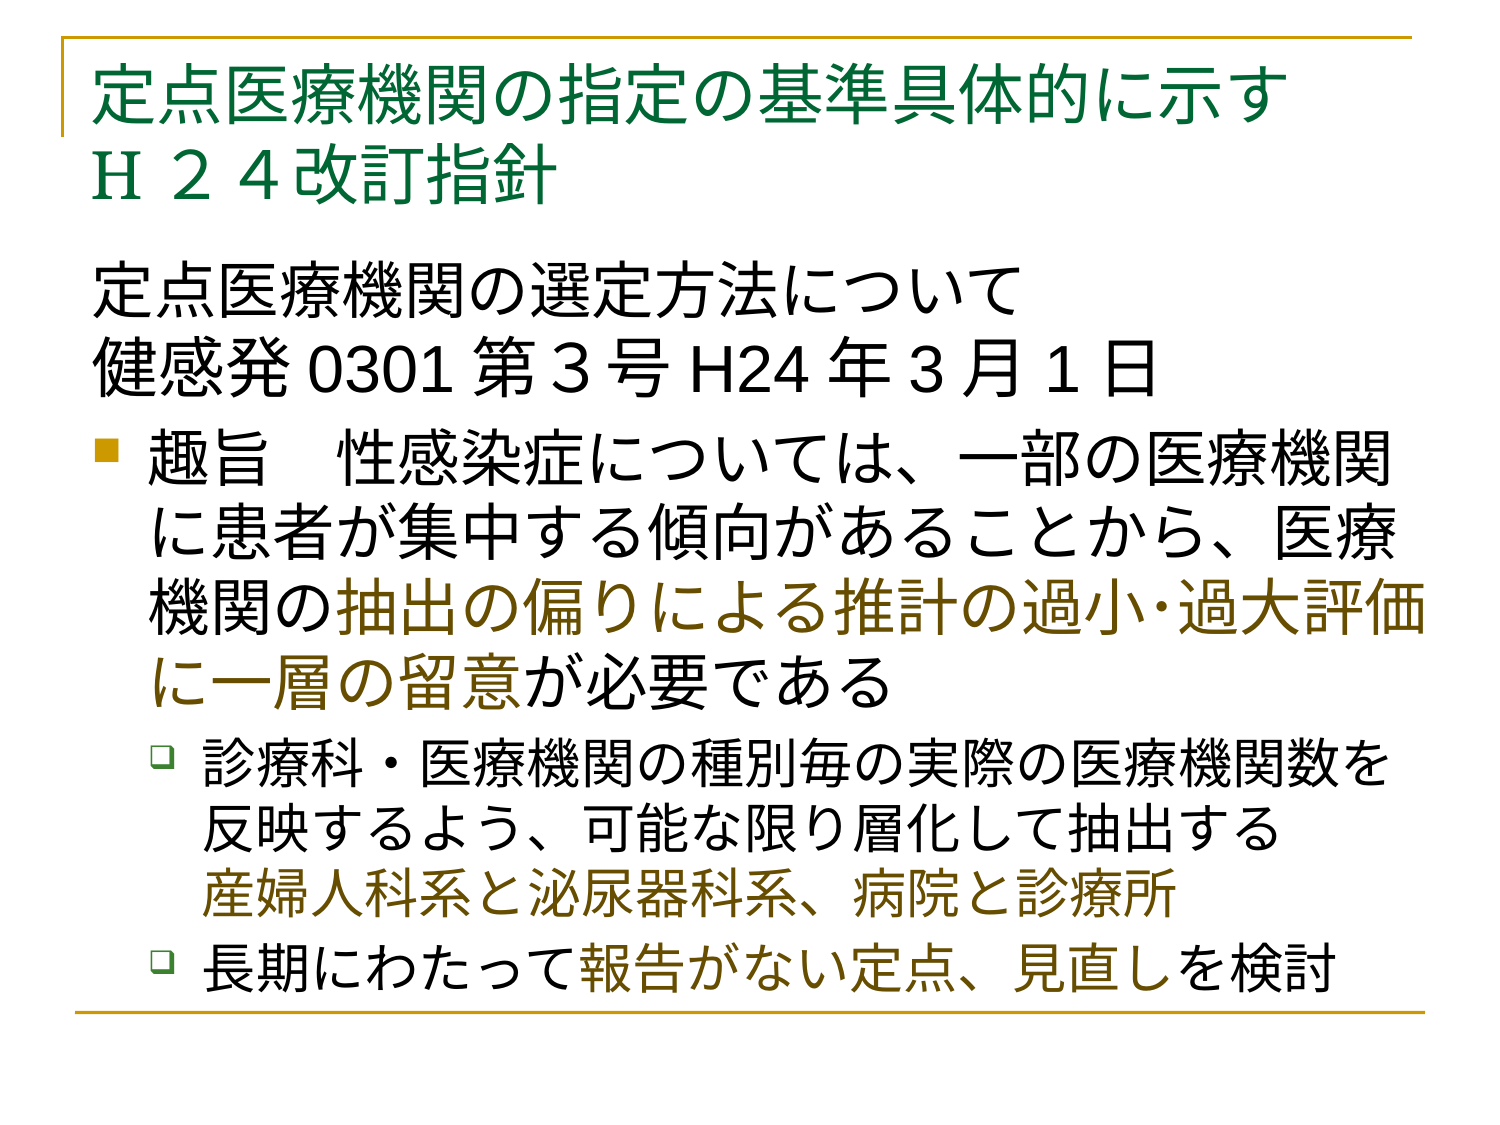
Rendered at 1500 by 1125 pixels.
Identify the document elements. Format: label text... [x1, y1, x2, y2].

list 定点医療機関の選定方法について 健感発0301第３号H24年3月1日 趣旨 性感染症については、一部の医療機関に患者が集中する傾向があることから、医療機関の抽出の偏りによる推計の過小･過大評価に一層の留意が必要である 診療科・医療機関の種別毎の実際の医療機関数を反映するよう、可能な限り層化して抽出する 産婦人科系と泌尿器科系、病院と診療所 長期にわたって報告がない定点、見直しを検討 [76, 243, 1448, 993]
title 定点医療機関の指定の基準具体的に示す H２４改訂指針 [74, 45, 1426, 233]
